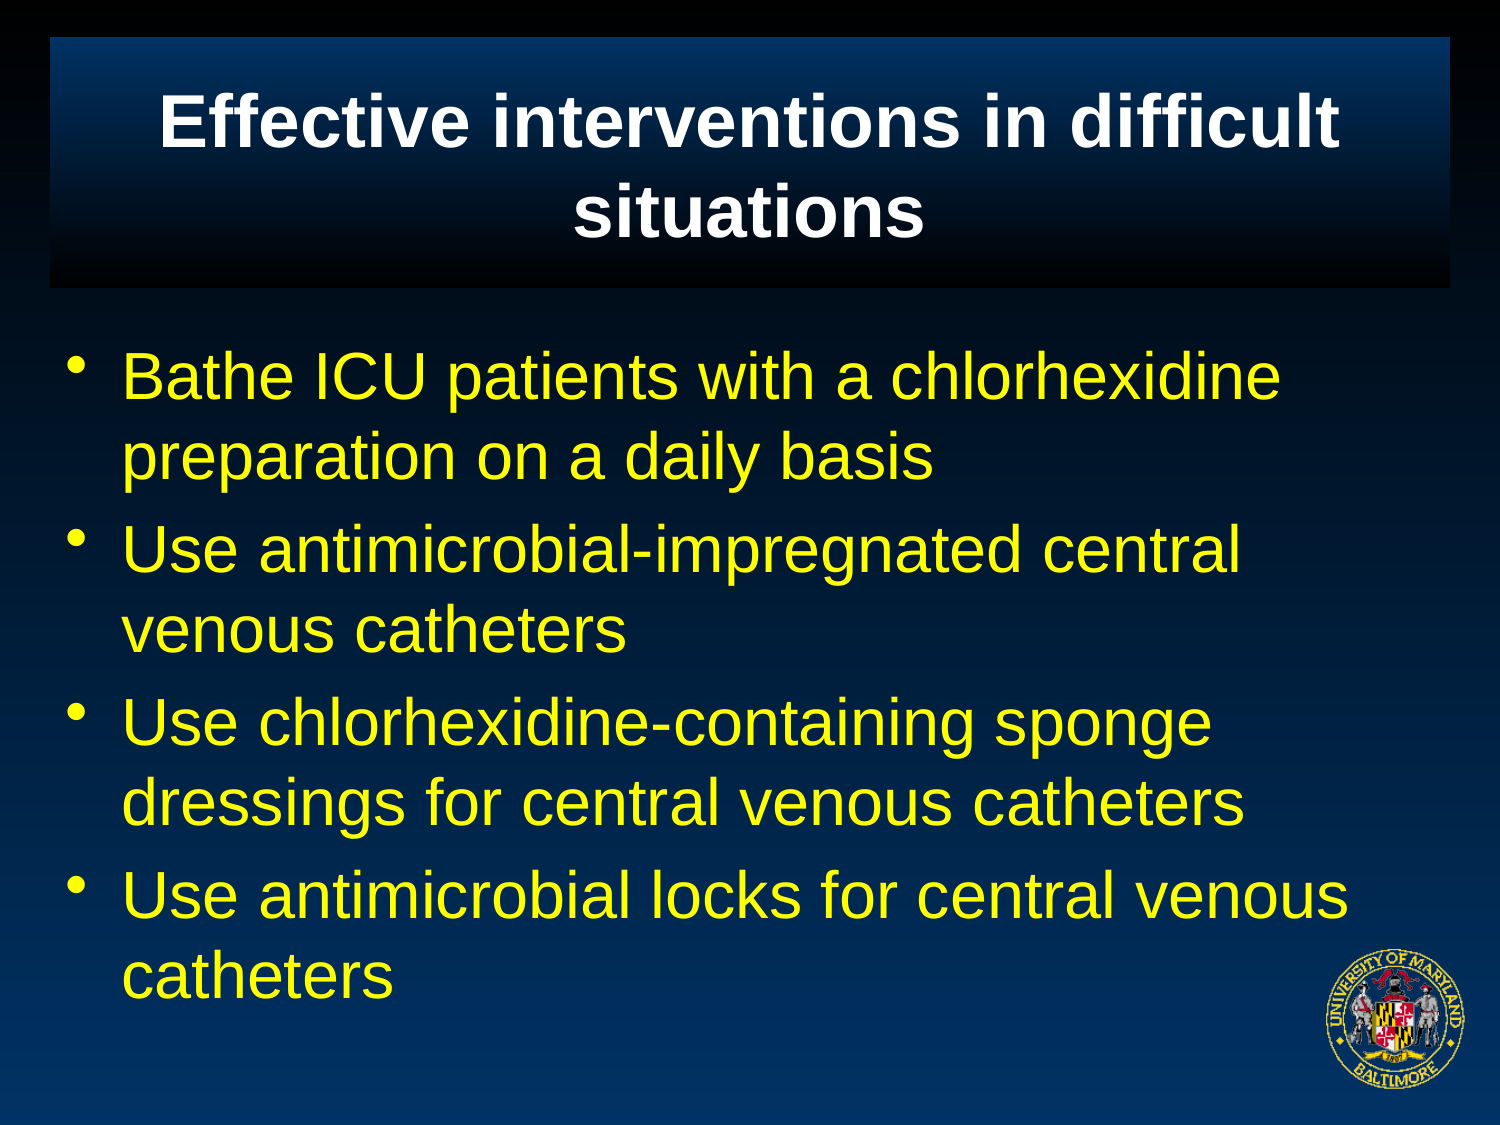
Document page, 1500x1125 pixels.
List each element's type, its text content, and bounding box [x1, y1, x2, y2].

picture [1325, 949, 1468, 1108]
title Effective interventions in difficult situations [49, 37, 1451, 288]
list Bathe ICU patients with a chlorhexidine preparation on a daily basis Use antimicrobial-impregnated central venous catheters Use chlorhexidine-containing sponge dressings for central venous catheters Use antimicrobial locks for central venous catheters [49, 324, 1451, 1088]
